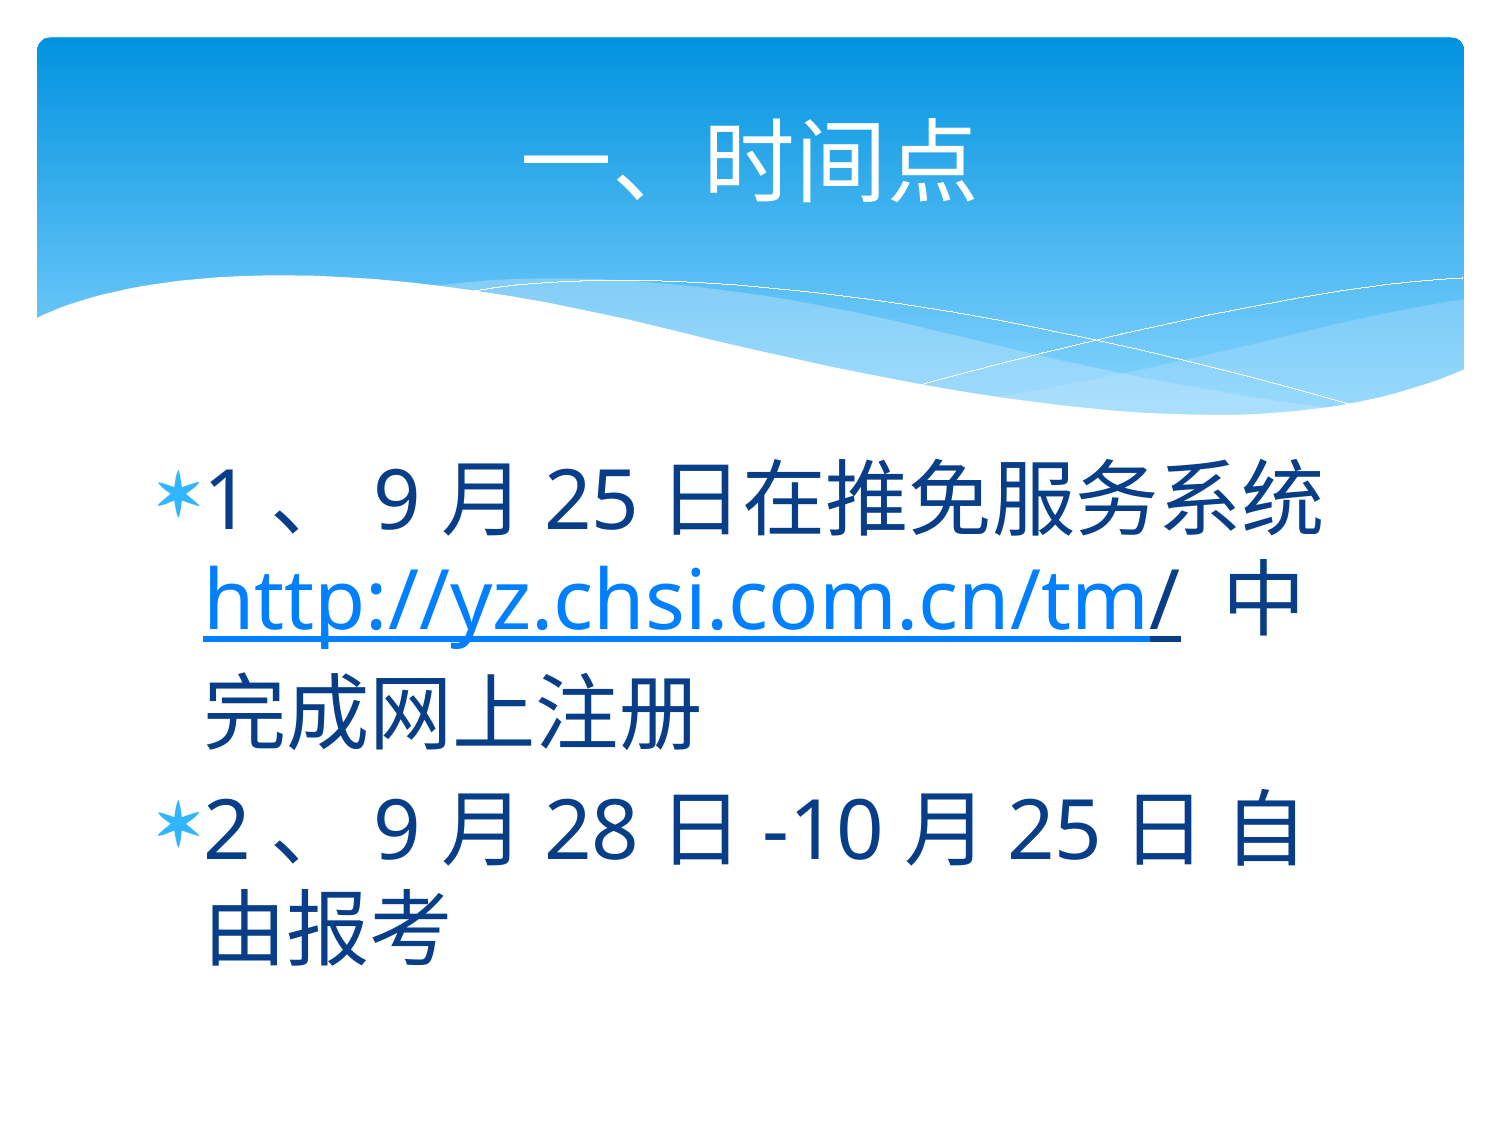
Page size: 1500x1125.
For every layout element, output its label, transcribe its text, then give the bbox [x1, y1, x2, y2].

title 一、时间点 [75, 55, 1425, 261]
list 1、9月25日在推免服务系统http://yz.chsi.com.cn/tm/ 中完成网上注册 2、9月28日-10月25日 自由报考 [143, 438, 1359, 1005]
